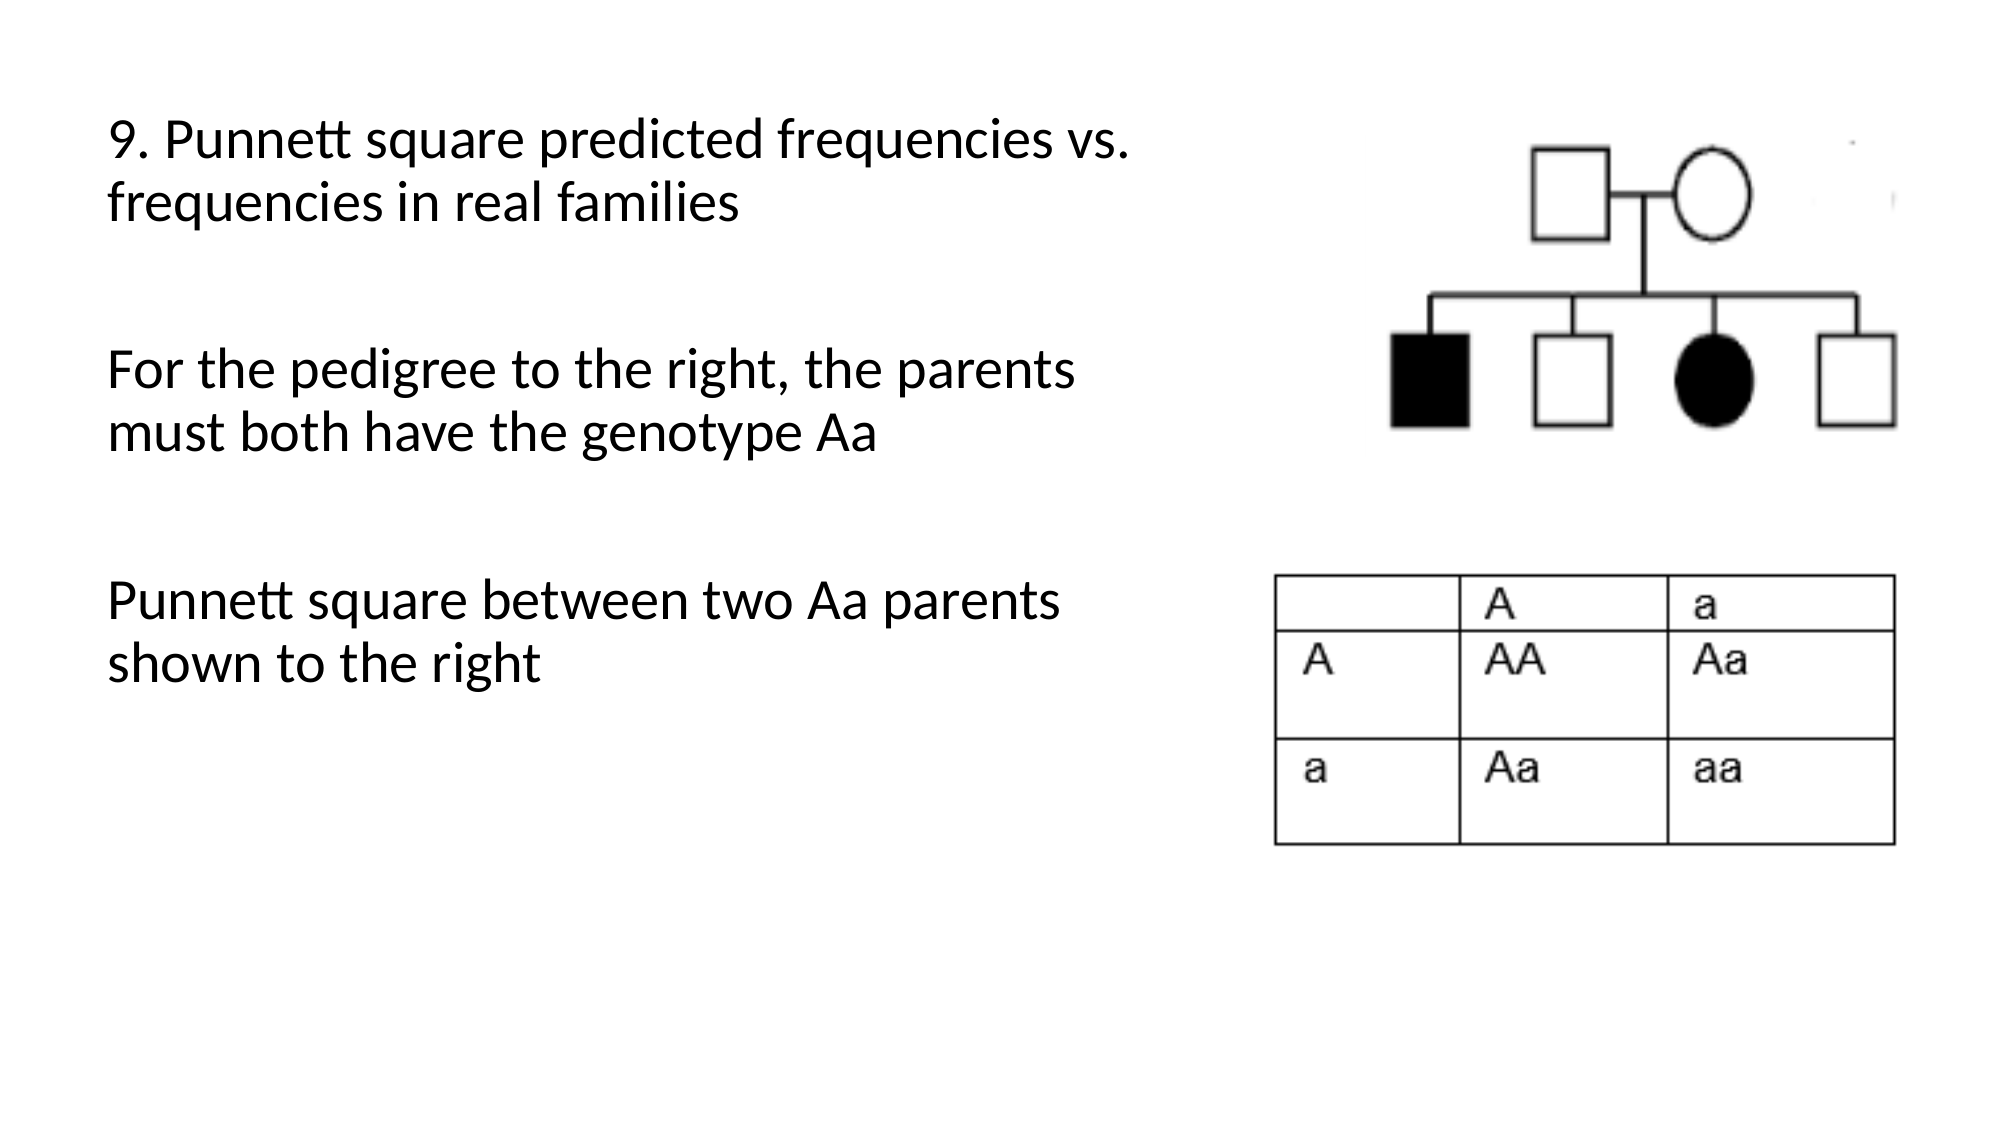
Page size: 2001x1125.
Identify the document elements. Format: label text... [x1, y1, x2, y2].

picture [1364, 135, 1923, 458]
list 9. Punnett square predicted frequencies vs. frequencies in real families For the pedigree to the right, the parents must both have the genotype Aa Punnett square between two Aa parents shown to the right [92, 100, 1207, 814]
picture [1254, 554, 1923, 870]
